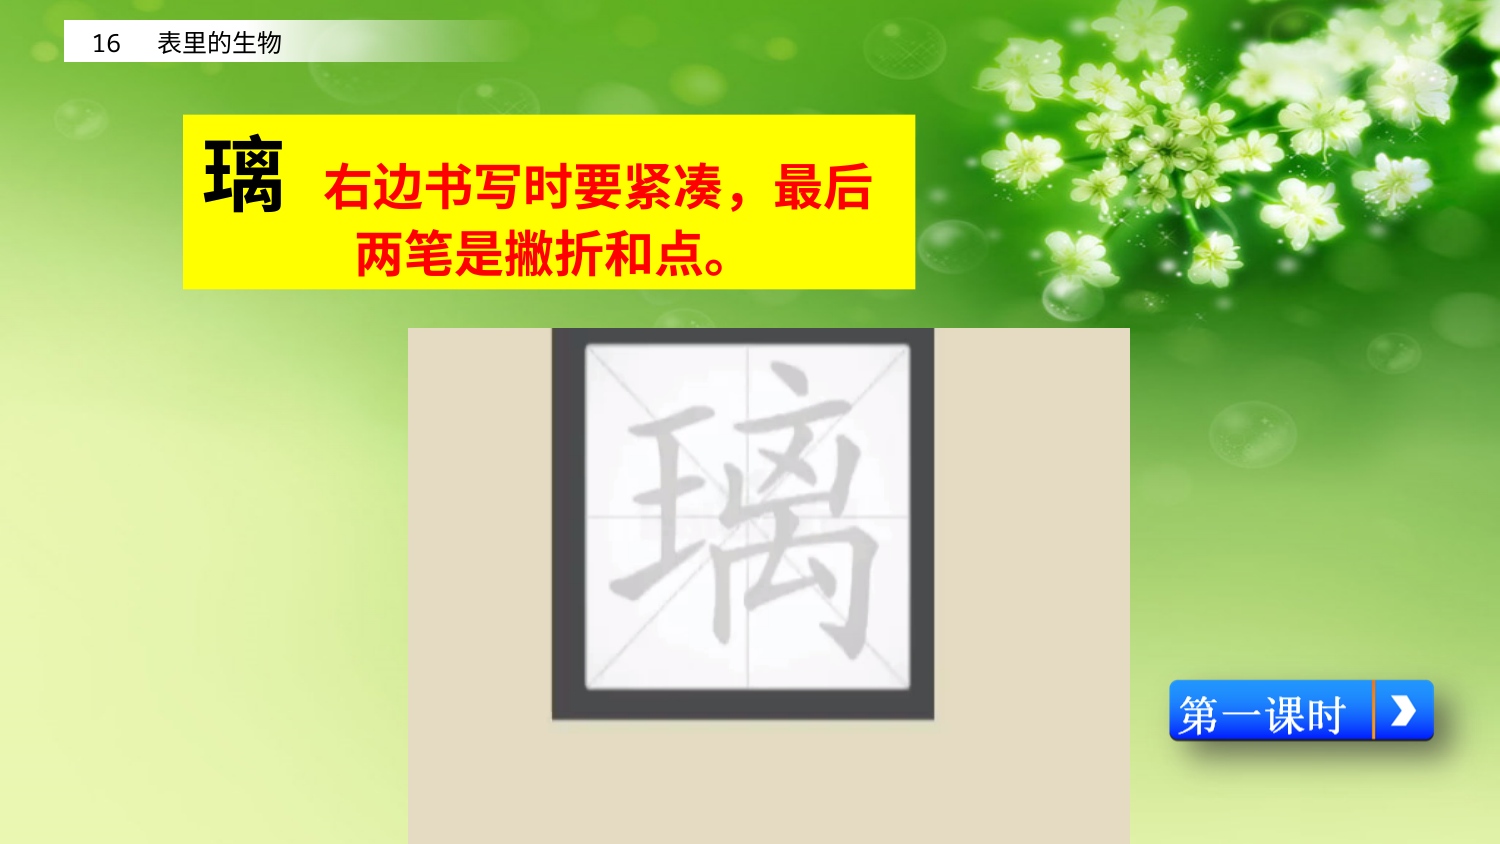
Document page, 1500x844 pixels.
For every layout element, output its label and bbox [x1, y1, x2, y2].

text_box [407, 327, 1131, 844]
picture [0, 0, 1500, 844]
